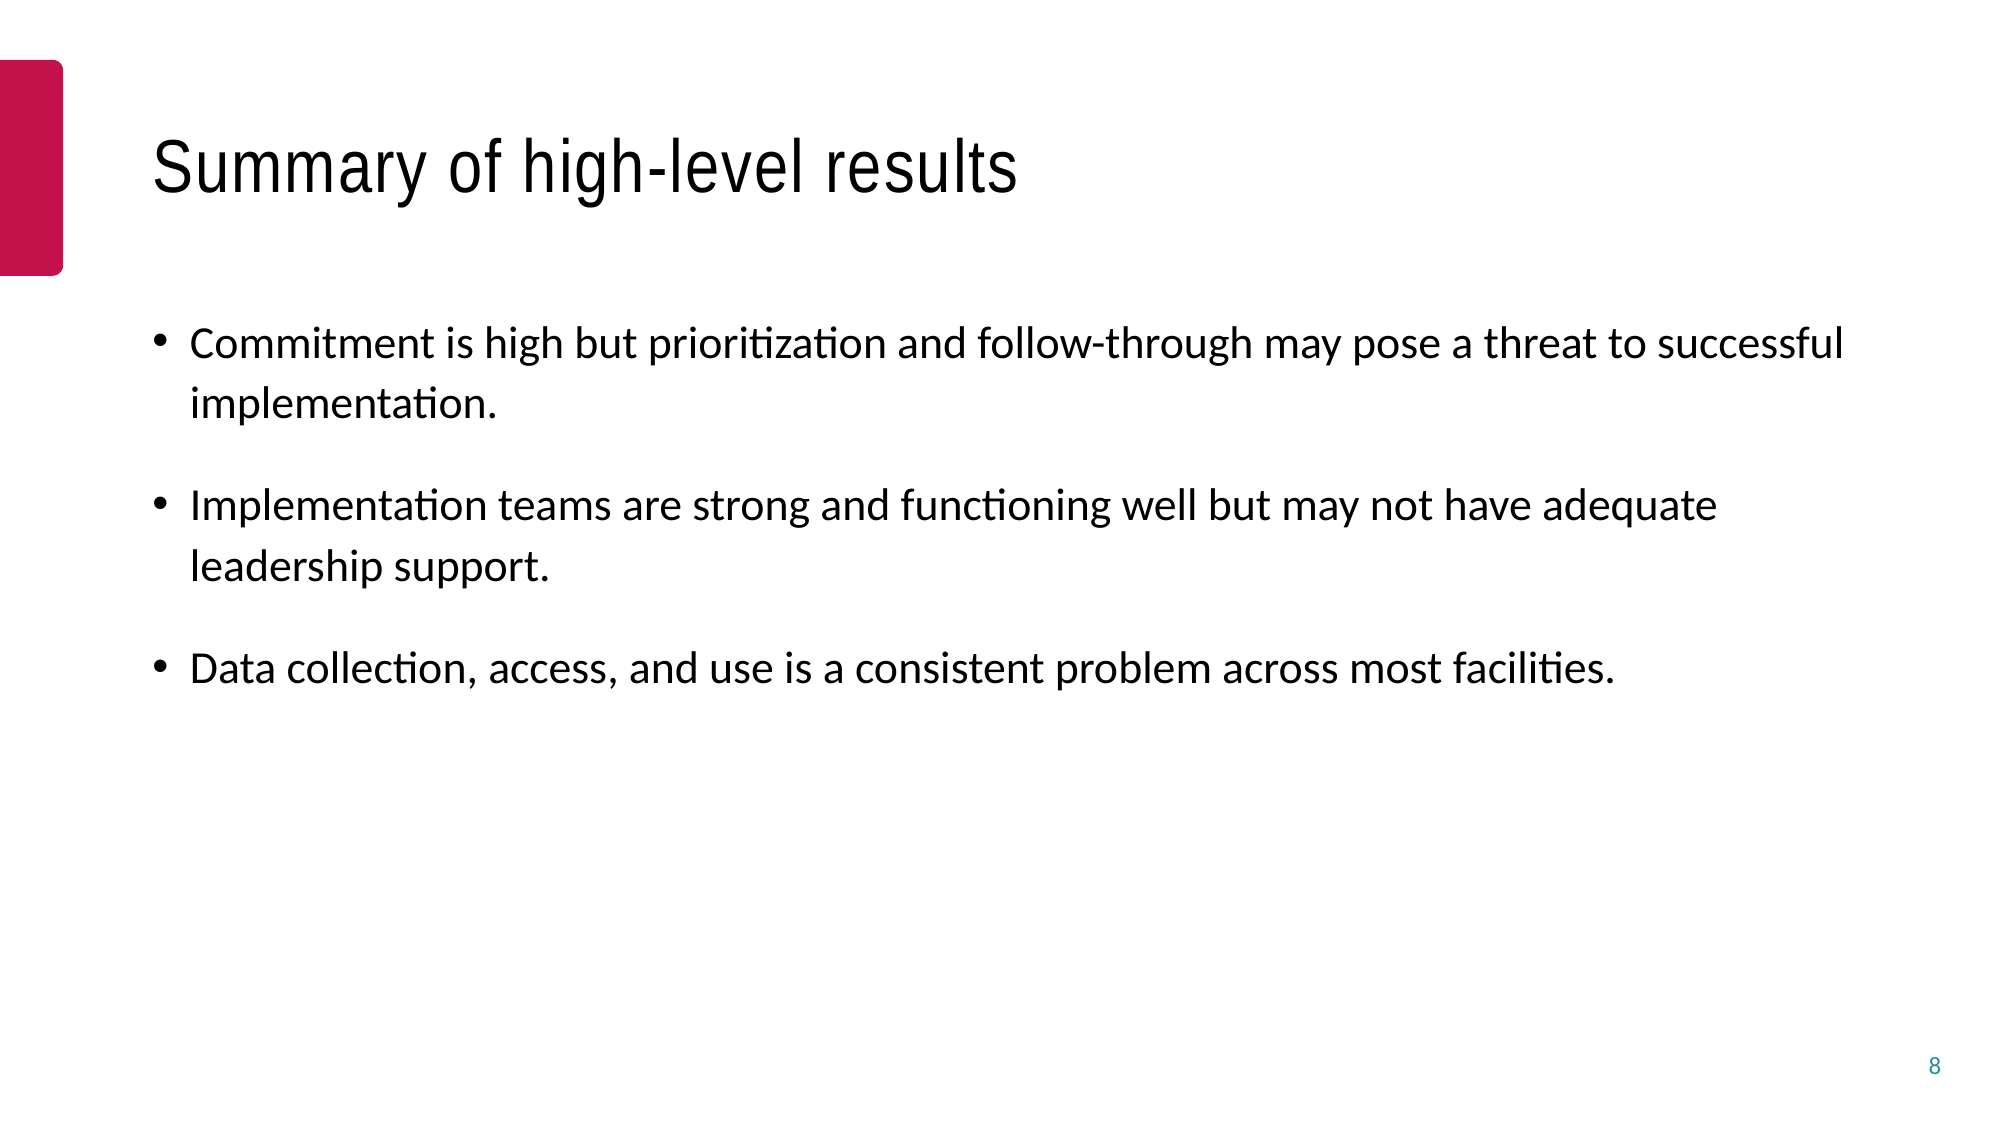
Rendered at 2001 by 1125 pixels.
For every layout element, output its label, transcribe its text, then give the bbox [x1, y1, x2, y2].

slide_number 8 [1840, 1035, 1957, 1096]
list Commitment is high but prioritization and follow-through may pose a threat to successful implementation. Implementation teams are strong and functioning well but may not have adequate leadership support. Data collection, access, and use is a consistent problem across most facilities. [137, 299, 1863, 735]
title Summary of high-level results [137, 59, 1863, 278]
